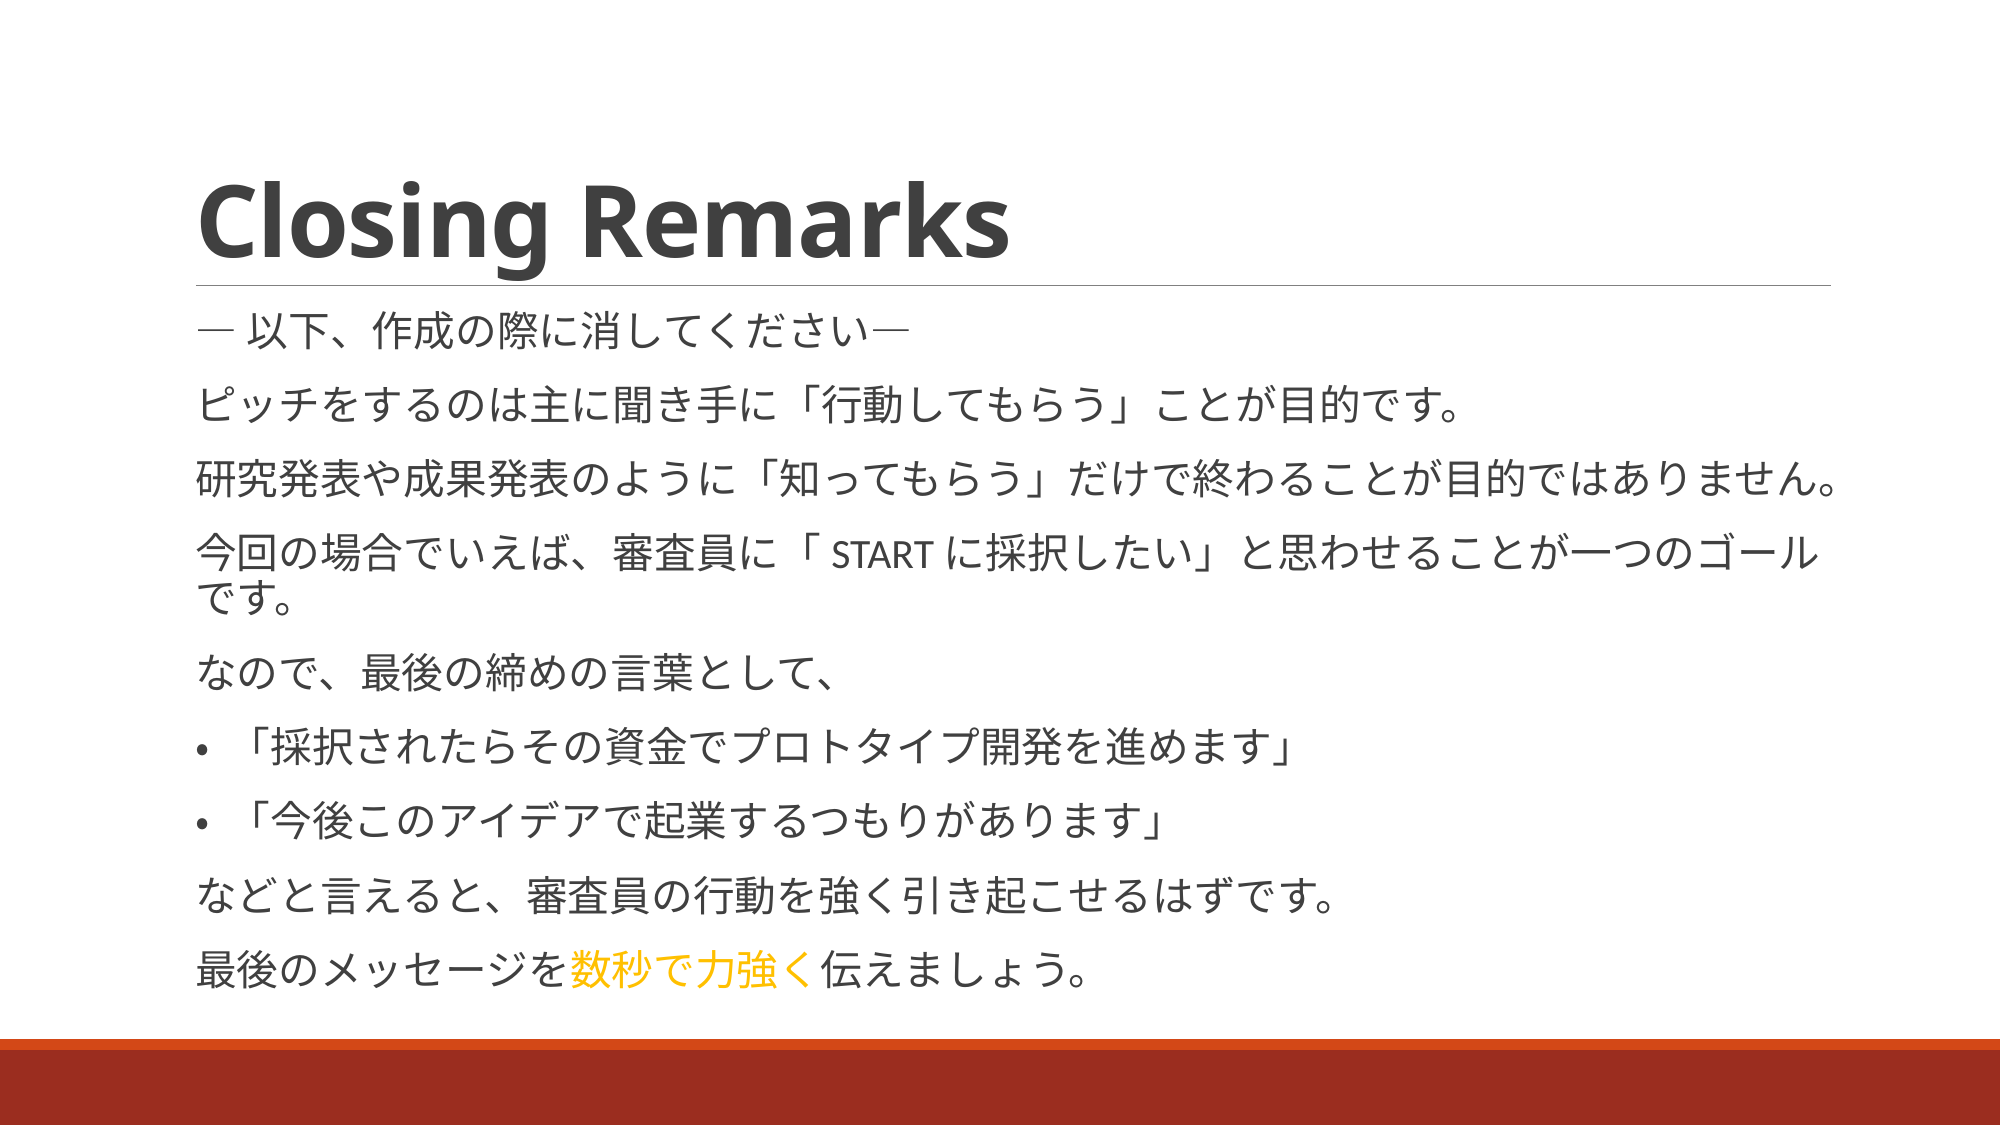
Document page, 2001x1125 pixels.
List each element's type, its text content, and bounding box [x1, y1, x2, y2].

list ―以下、作成の際に消してください― ピッチをするのは主に聞き手に「行動してもらう」ことが目的です。 研究発表や成果発表のように「知ってもらう」だけで終わることが目的ではありません。 今回の場合でいえば、審査員に「STARTに採択したい」と思わせることが一つのゴールです。 なので、最後の締めの言葉として、 • 「採択されたらその資金でプロトタイプ開発を進めます」 • 「今後このアイデアで起業するつもりがあります」 などと言えると、審査員の行動を強く引き起こせるはずです。 最後のメッセージを数秒で力強く伝えましょう。 [180, 302, 1830, 1007]
title Closing Remarks [180, 47, 1830, 285]
